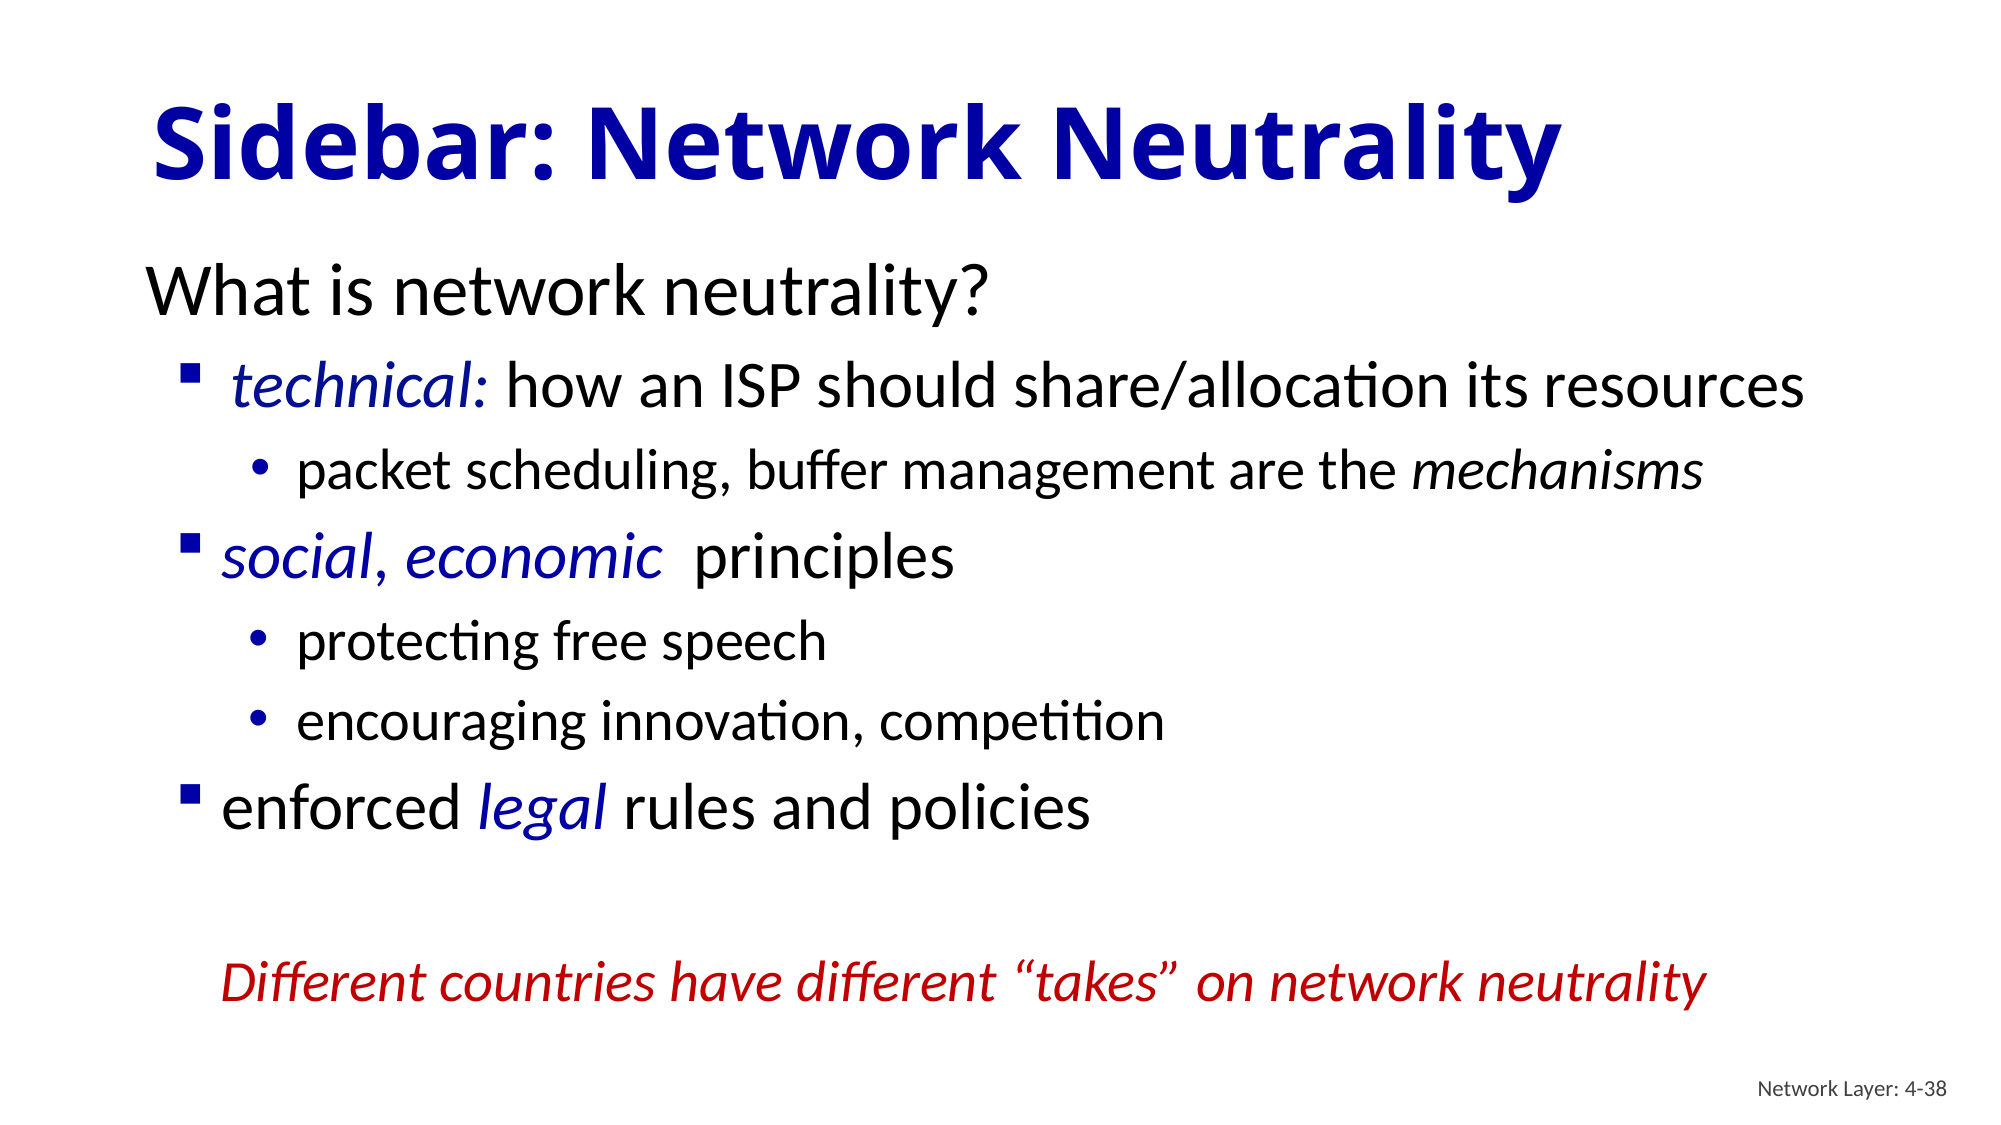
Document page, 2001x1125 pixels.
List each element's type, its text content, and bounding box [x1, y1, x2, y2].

title Sidebar: Network Neutrality [137, 74, 1863, 221]
slide_number Network Layer: 4-38 [1512, 1056, 1963, 1117]
list What is network neutrality? technical: how an ISP should share/allocation its resources packet scheduling, buffer management are the mechanisms social, economic principles protecting free speech encouraging innovation, competition enforced legal rules and policies [130, 233, 1871, 977]
text_box Different countries have different “takes” on network neutrality [205, 935, 1723, 1021]
